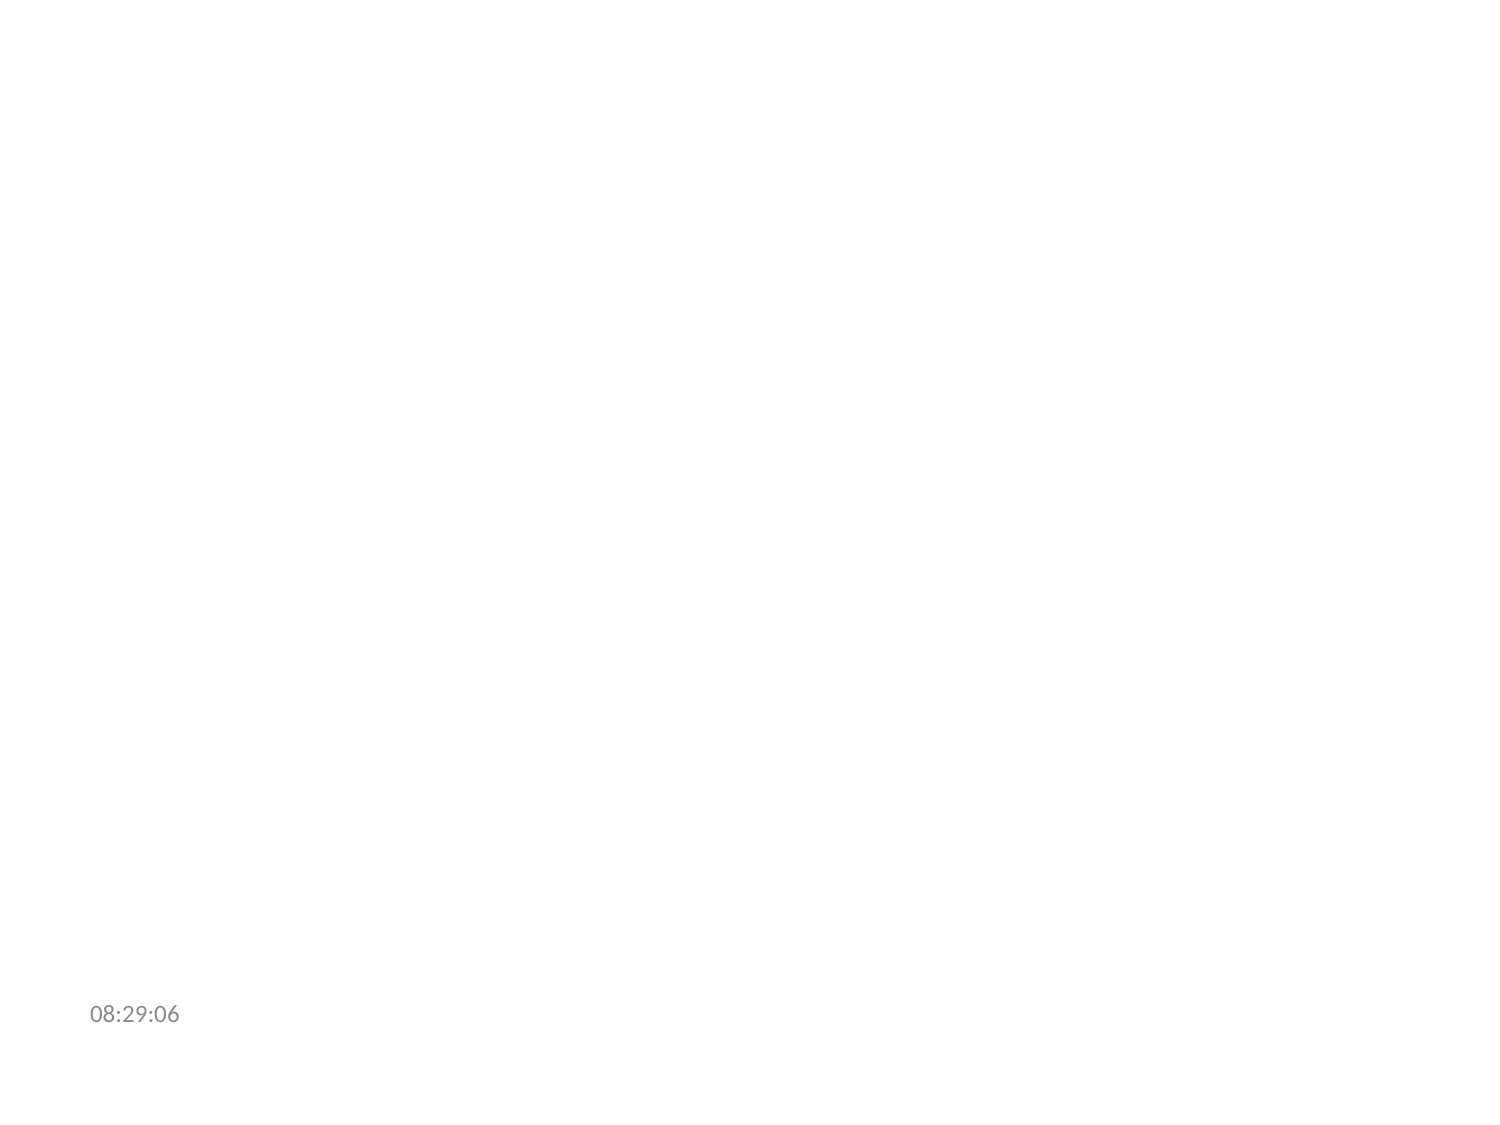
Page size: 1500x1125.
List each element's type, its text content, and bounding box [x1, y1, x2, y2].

text_box 15:35:09 [75, 982, 425, 1043]
